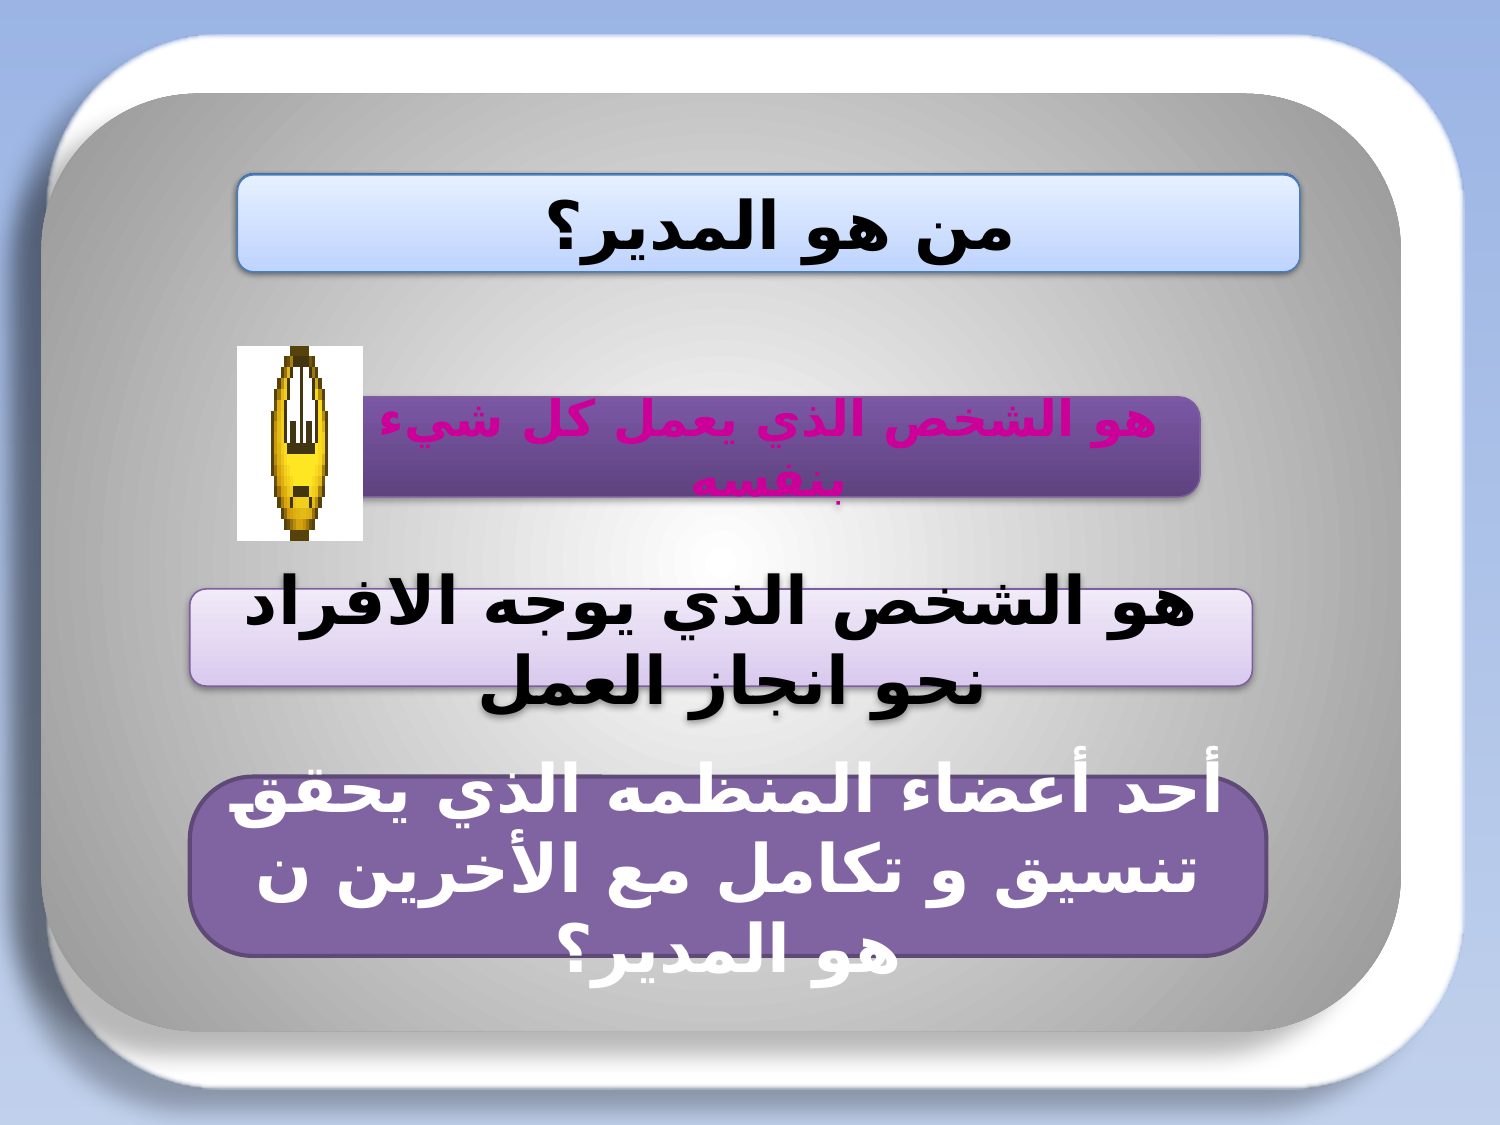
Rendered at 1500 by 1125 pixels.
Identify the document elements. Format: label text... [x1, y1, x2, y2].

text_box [237, 346, 1201, 541]
text_box أحد أعضاء المنظمه الذي يحقق تنسيق و تكامل مع الأخرين ن هو المدير؟ [187, 774, 1269, 958]
text_box هو الشخص الذي يوجه الافراد نحو انجاز العمل [188, 588, 1254, 687]
text_box [70, 34, 1468, 1089]
text_box [39, 91, 1403, 1034]
text_box [0, 0, 1500, 1125]
text_box من هو المدير؟ [236, 174, 1301, 273]
